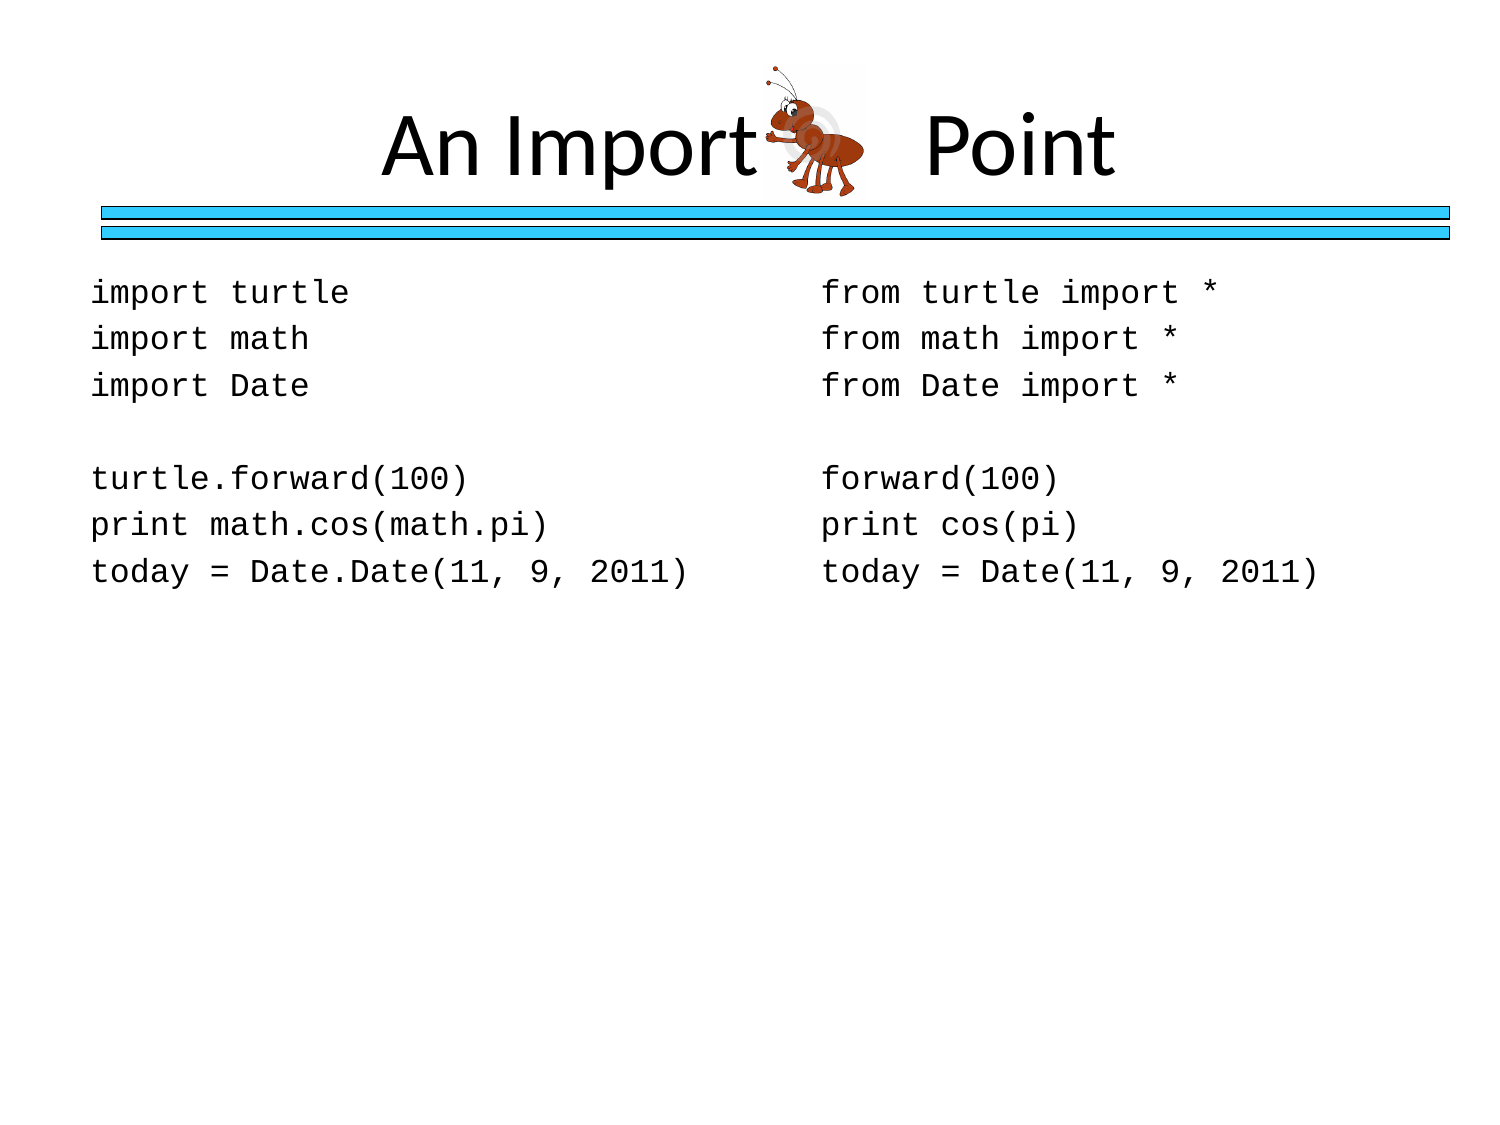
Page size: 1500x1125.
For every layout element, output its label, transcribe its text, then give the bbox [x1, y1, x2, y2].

picture [762, 63, 867, 199]
list from turtle import * from math import * from Date import * forward(100) print cos(pi) today = Date(11, 9, 2011) [805, 262, 1468, 1005]
list import turtle import math import Date turtle.forward(100) print math.cos(math.pi) today = Date.Date(11, 9, 2011) [75, 262, 738, 1005]
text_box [101, 206, 1450, 240]
title An Import Point [75, 45, 1425, 233]
